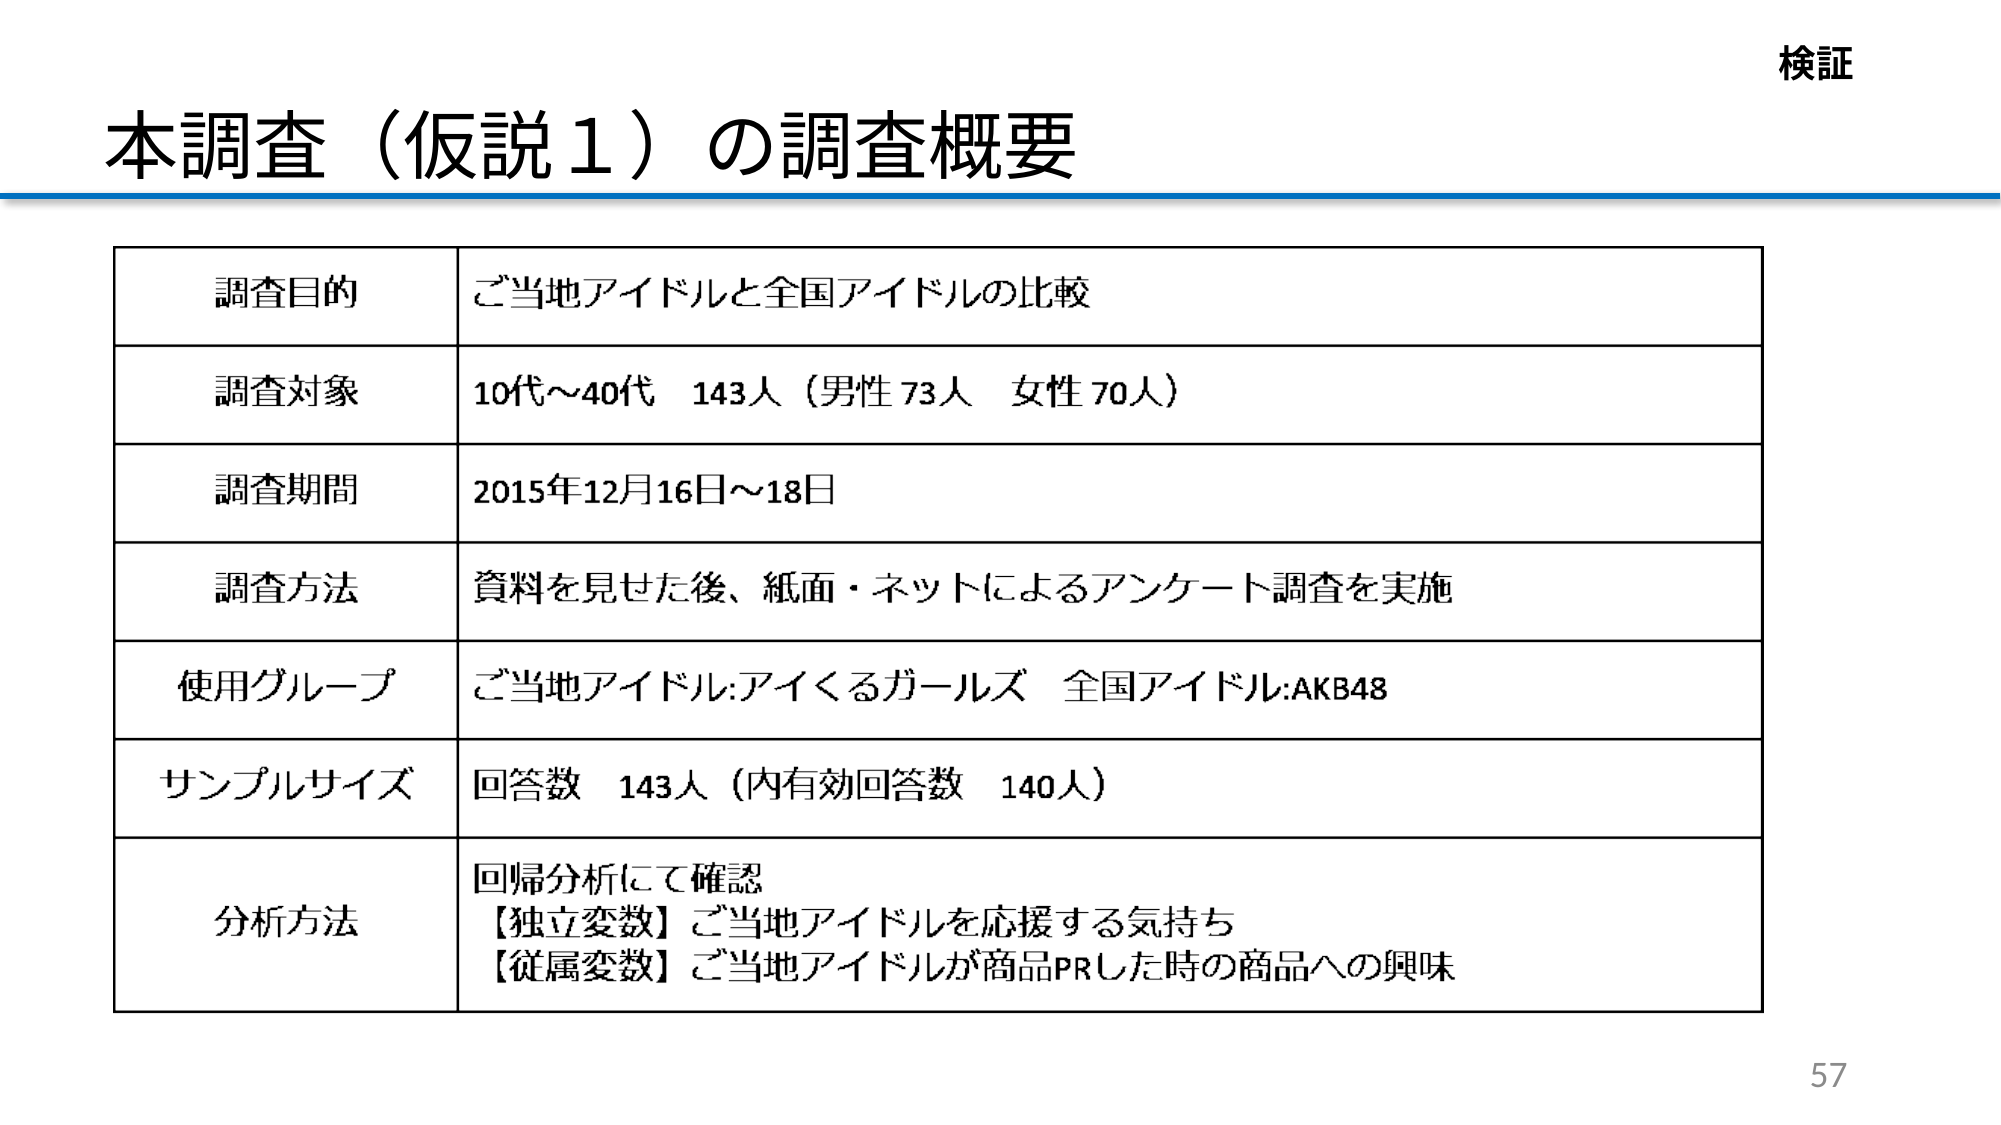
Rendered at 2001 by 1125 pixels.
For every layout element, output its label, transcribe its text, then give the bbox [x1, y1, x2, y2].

picture [113, 246, 1764, 1015]
text_box 本調査（仮説１）の調査概要 [88, 91, 1093, 197]
slide_number 57 [1412, 1042, 1863, 1103]
text_box 検証 [1764, 33, 1869, 93]
